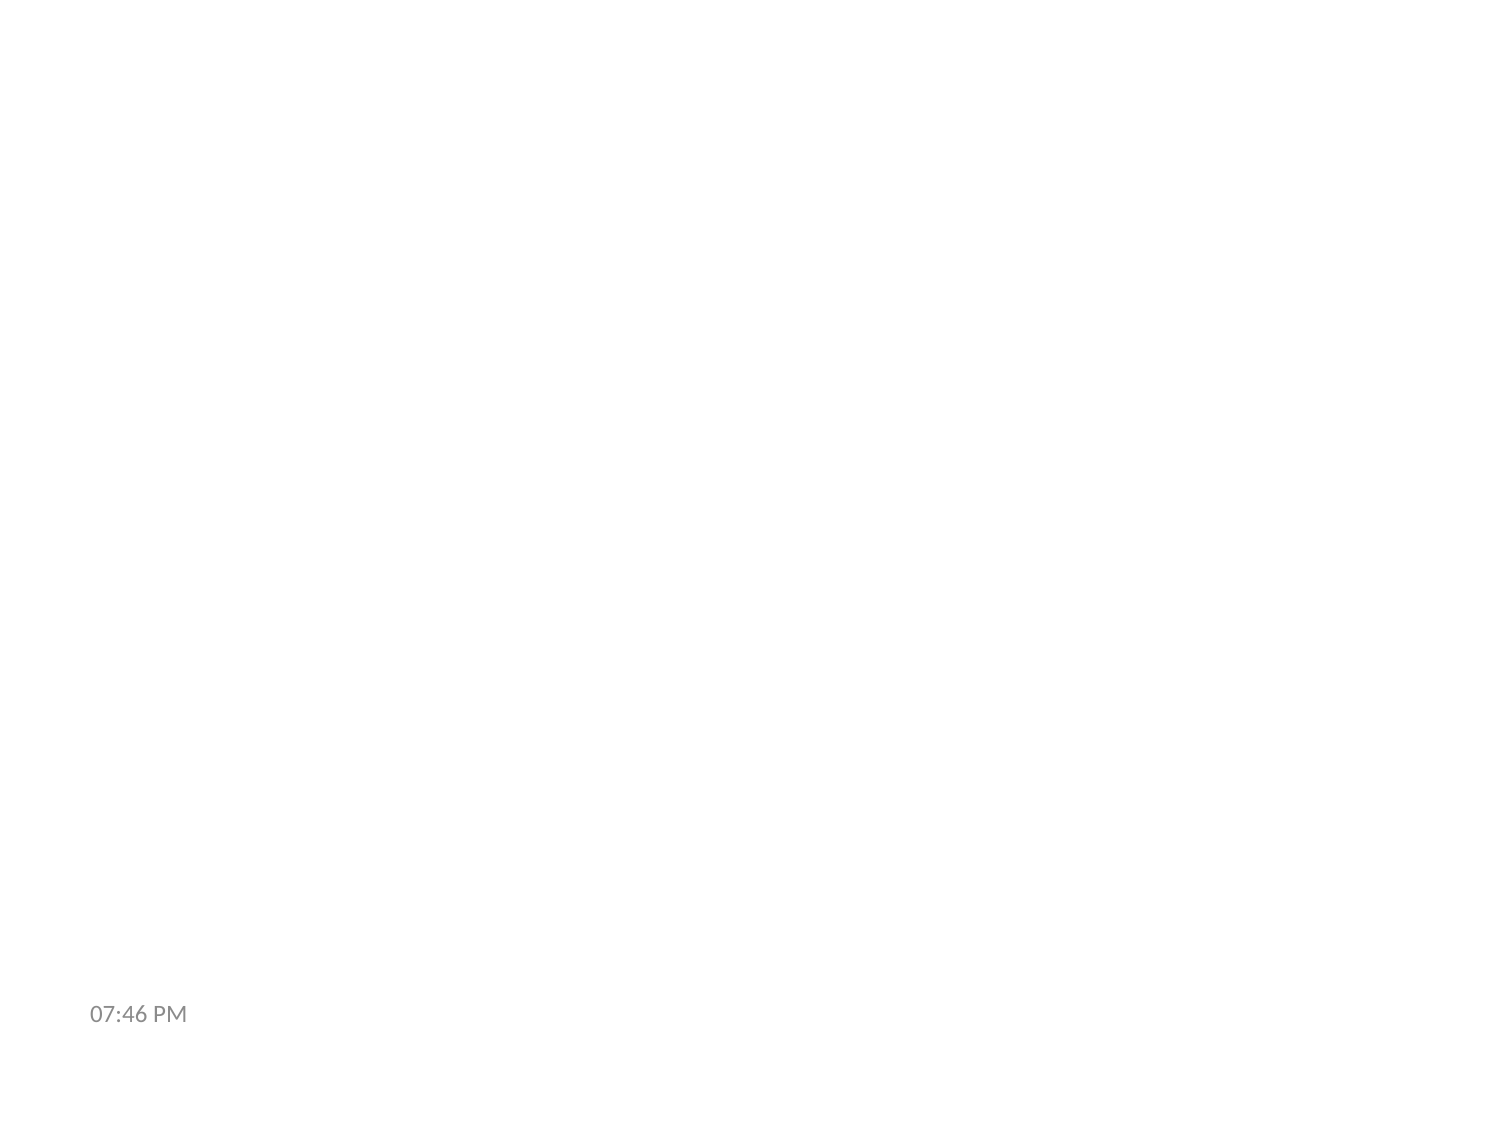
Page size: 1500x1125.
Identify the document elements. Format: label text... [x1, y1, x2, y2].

text_box 3:35 PM [75, 982, 425, 1043]
